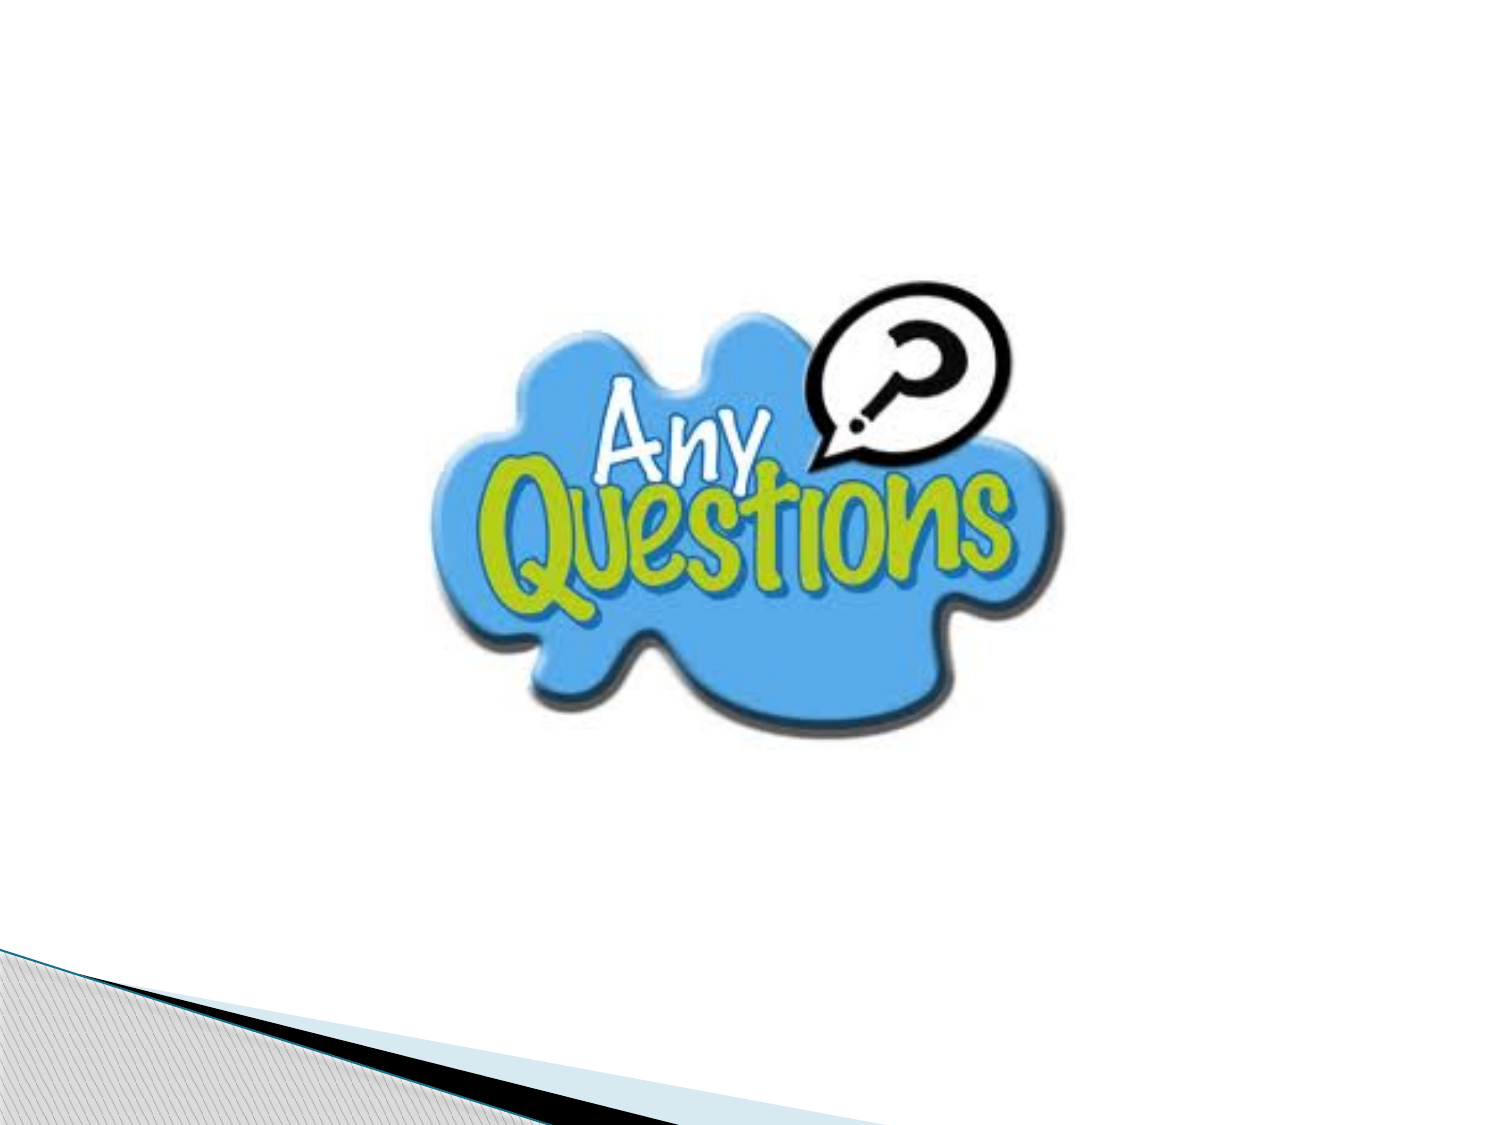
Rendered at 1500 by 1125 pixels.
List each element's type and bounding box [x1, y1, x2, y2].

list [424, 274, 1076, 750]
